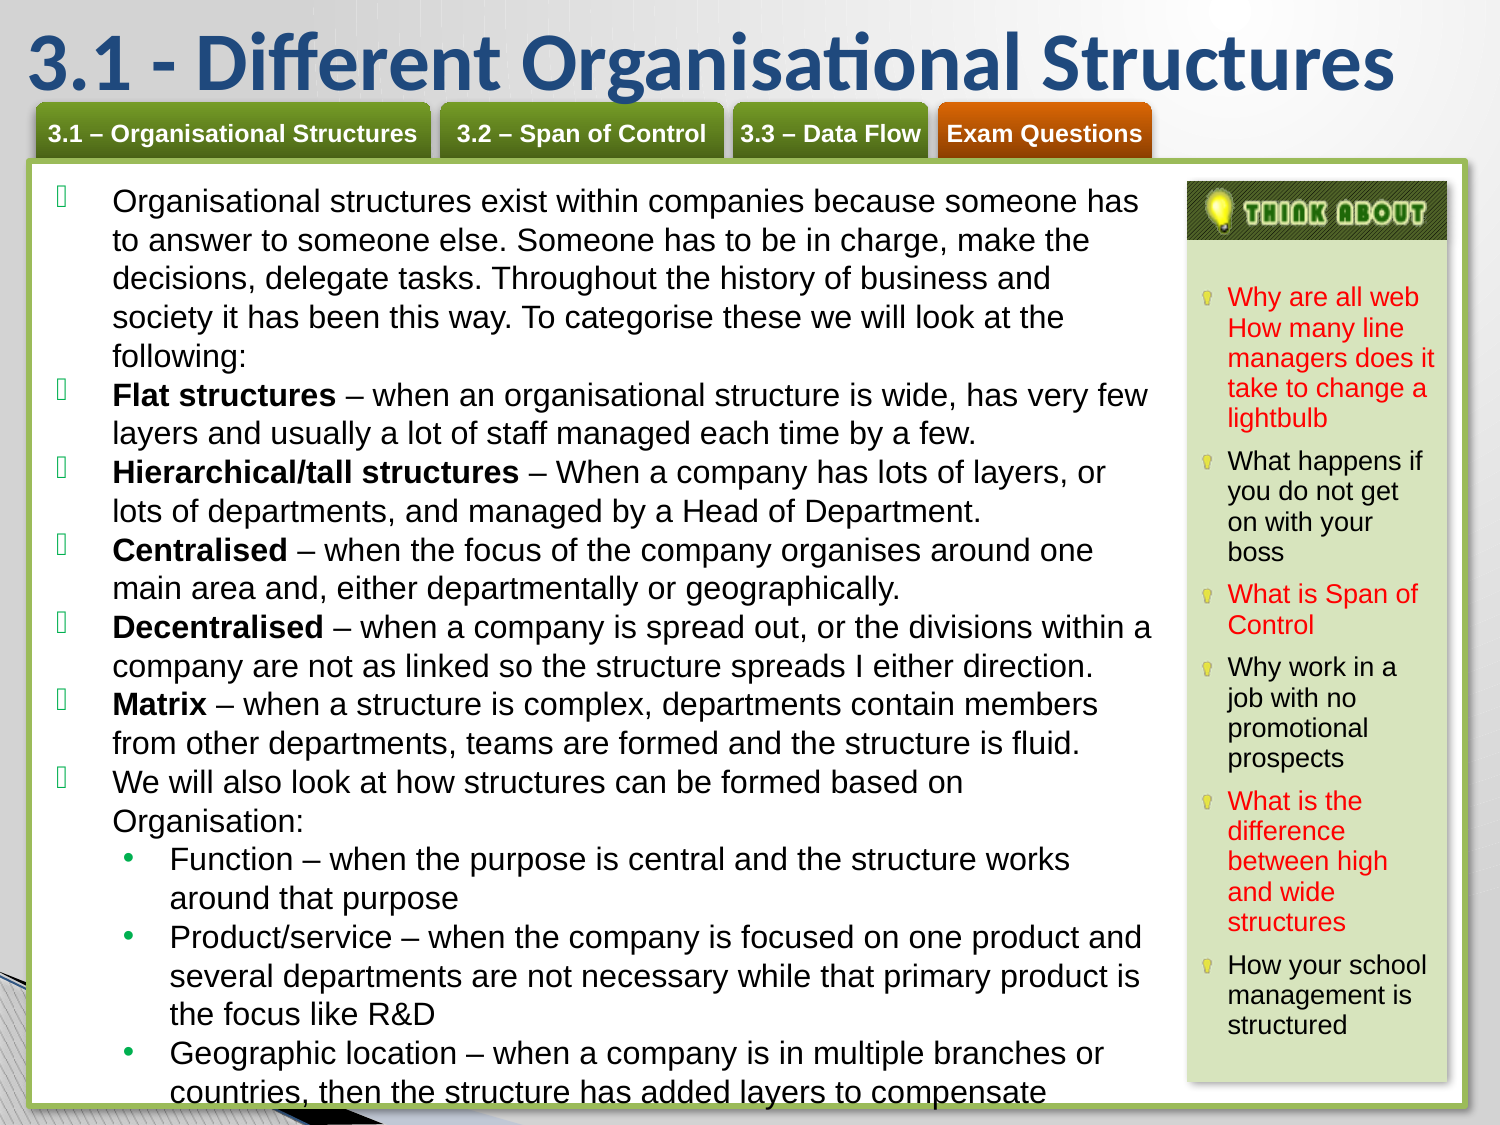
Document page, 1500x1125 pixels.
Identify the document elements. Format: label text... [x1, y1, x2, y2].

table_cell Why are all web How many line managers does it take to change a lightbulb What happens if you do not get on with your boss What is Span of Control Why work in a job with no promotional prospects What is the difference between high and wide structures How your school management is structured [1187, 240, 1447, 1082]
title 3.1 - Different Organisational Structures [11, 11, 1465, 102]
picture [1198, 658, 1215, 678]
picture [1198, 451, 1215, 471]
text_box Organisational structures exist within companies because someone has to answer to someone else. Someone has to be in charge, make the decisions, delegate tasks. Throughout the history of business and society it has been this way. To categorise these we will look at the following: Flat structures – when an organisational structure is wide, has very few layers and usually a lot of staff managed each time by a few. Hierarchical/tall structures – When a company has lots of layers, or lots of departments, and managed by a Head of Department. Centralised – when the focus of the company organises around one main area and, either departmentally or geographically. Decentralised – when a company is spread out, or the divisions within a company are not as linked so the structure spreads I either direction. Matrix – when a structure is complex, departments contain members from other departments, teams are formed and the structure is fluid. We will also look at how structures can be formed based on Organisation: Function – when the purpose is central and the structure works around that purpose Product/service – when the company is focused on one product and several departments are not necessary while that primary product is the focus like R&D Geographic location – when a company is in multiple branches or countries, then the structure has added layers to compensate [41, 172, 1176, 1118]
picture [1198, 791, 1215, 811]
picture [289, 1118, 303, 1125]
picture [1198, 585, 1215, 605]
picture [1204, 185, 1430, 241]
picture [1198, 955, 1215, 975]
picture [1198, 287, 1215, 307]
table_header [1187, 181, 1447, 240]
